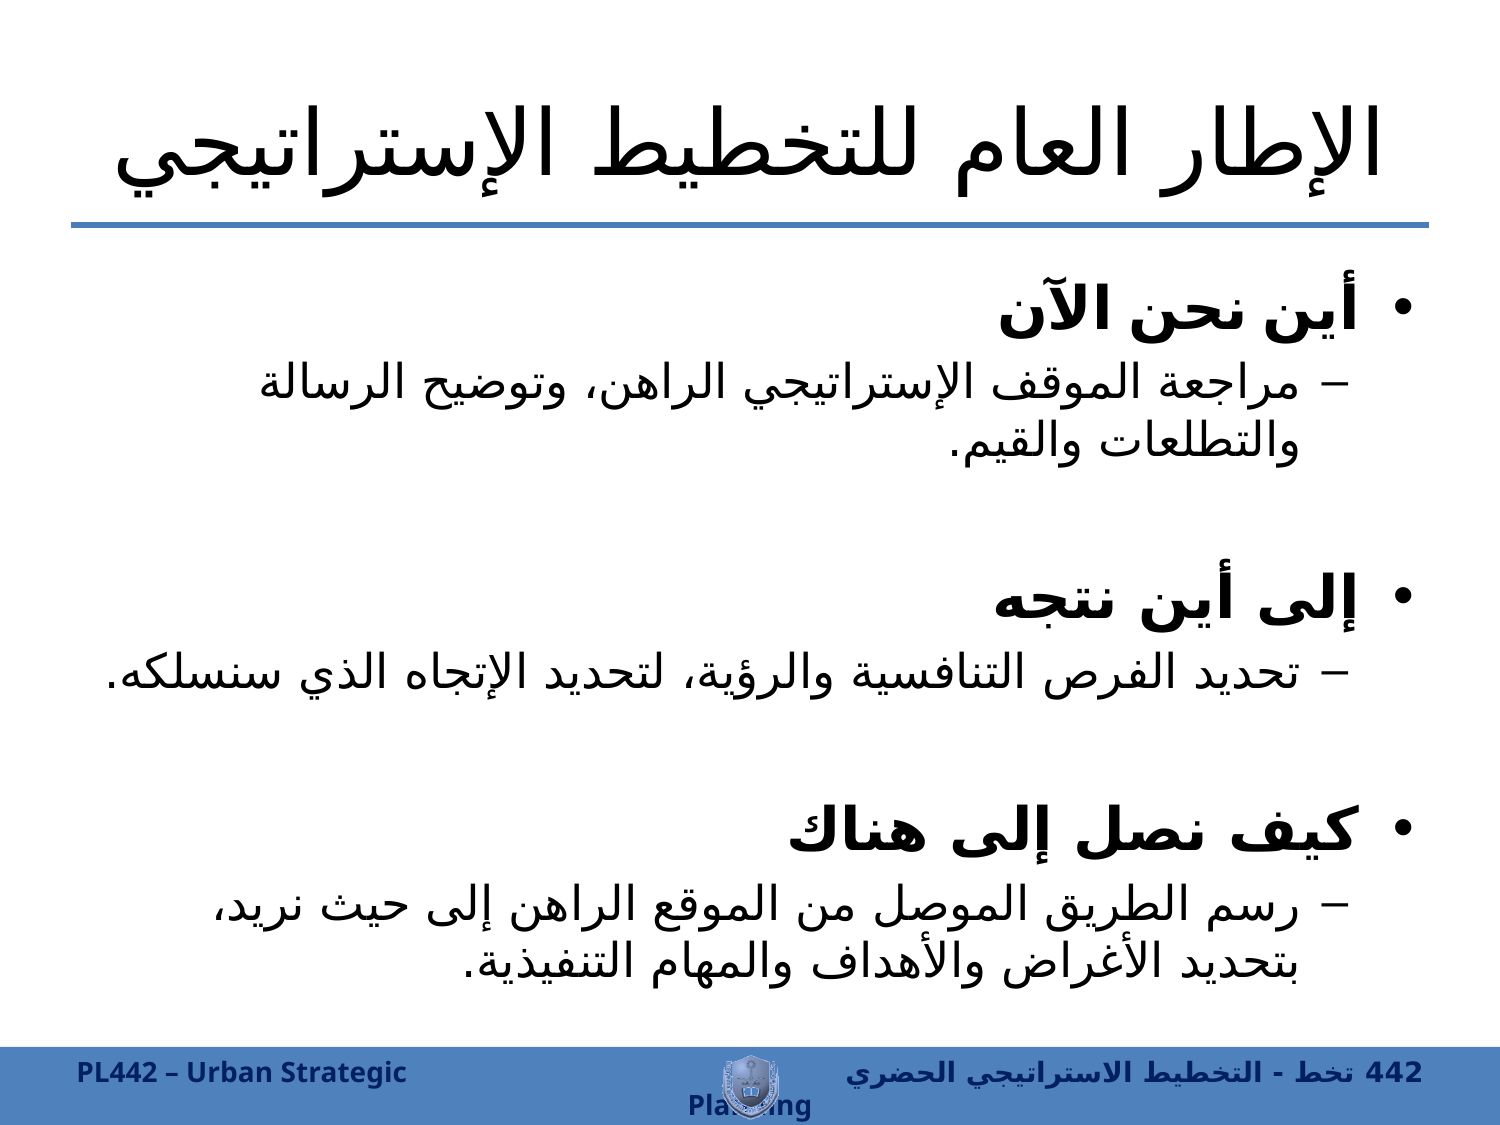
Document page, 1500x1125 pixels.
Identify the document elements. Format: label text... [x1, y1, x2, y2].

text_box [0, 1046, 1500, 1125]
title الإطار العام للتخطيط الإستراتيجي [75, 45, 1425, 222]
list أين نحن الآن مراجعة الموقف الإستراتيجي الراهن، وتوضيح الرسالة والتطلعات والقيم. إلى أين نتجه تحديد الفرص التنافسية والرؤية، لتحديد الإتجاه الذي سنسلكه. كيف نصل إلى هناك رسم الطريق الموصل من الموقع الراهن إلى حيث نريد، بتحديد الأغراض والأهداف والمهام التنفيذية. [75, 262, 1425, 1005]
